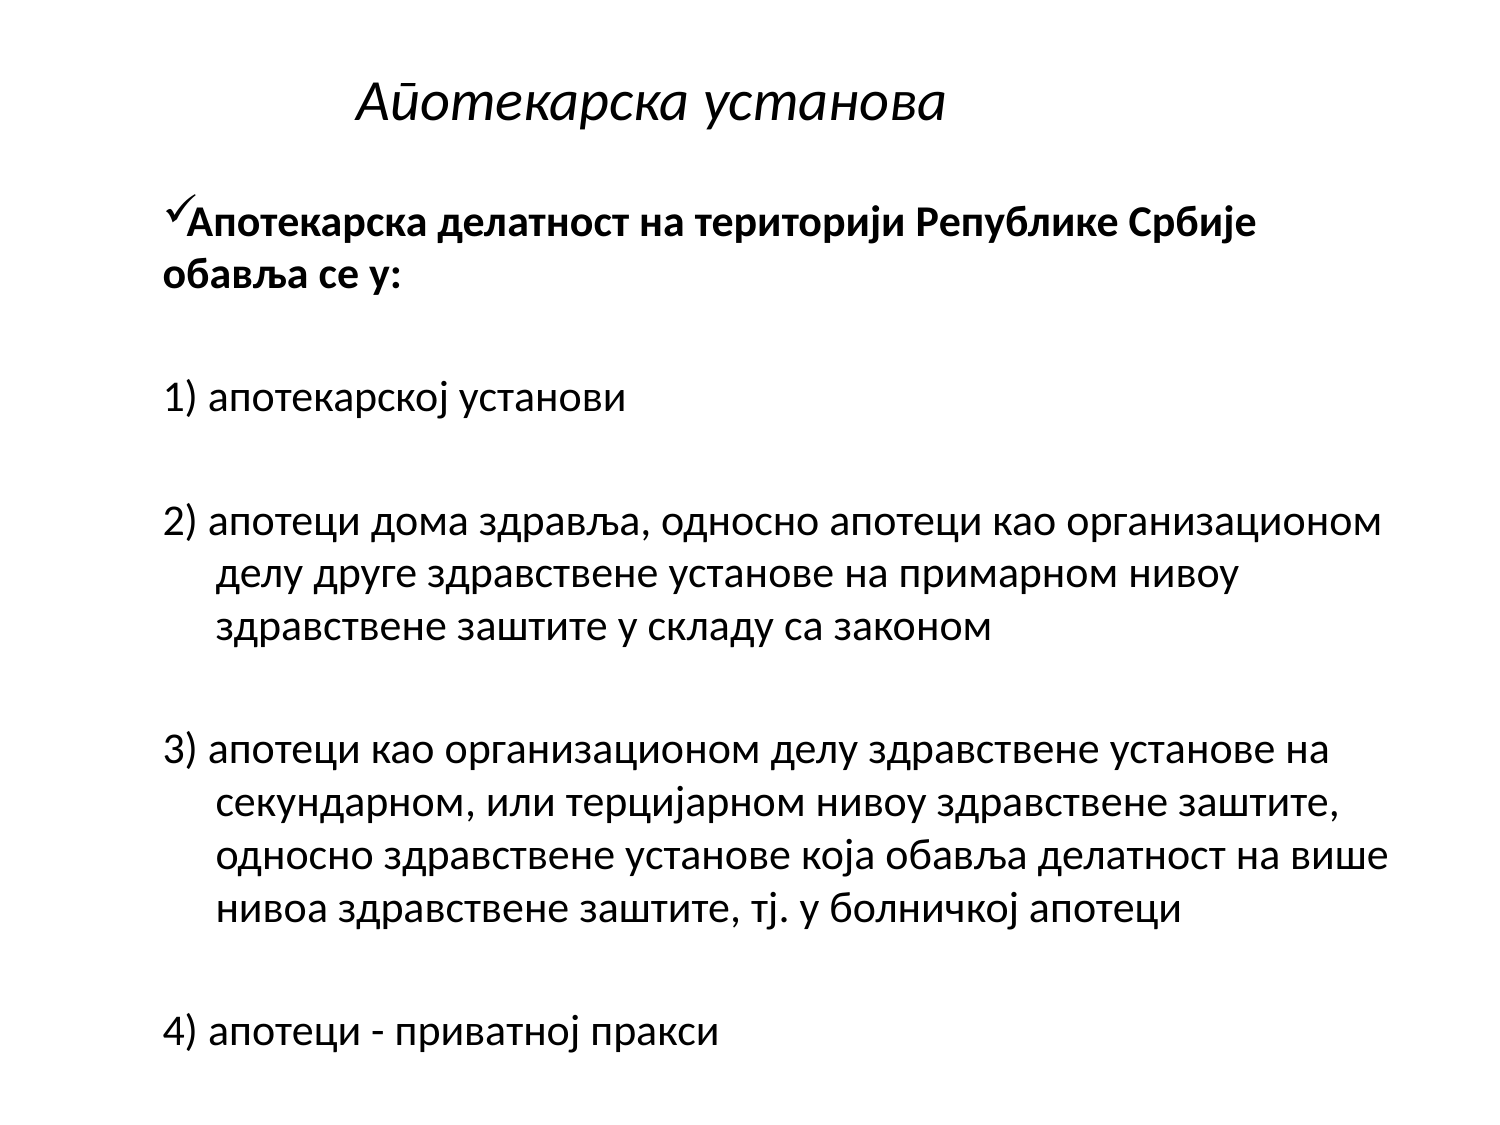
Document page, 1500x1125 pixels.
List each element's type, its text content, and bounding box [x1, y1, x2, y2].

list Апотекарска делатност на територији Републике Србије обавља се у: 1) апотекарској установи 2) апотеци дома здравља, односно апотеци као организационом делу друге здравствене установе на примарном нивоу здравствене заштите у складу са законом 3) апотеци као организационом делу здравствене установе на секундарном, или терцијарном нивоу здравствене заштите, односно здравствене установе која обавља делатност на више нивоа здравствене заштите, тј. у болничкој апотеци 4) aпотеци - приватној пракси [147, 184, 1412, 1083]
title Апотекарска установа [64, 54, 1253, 140]
